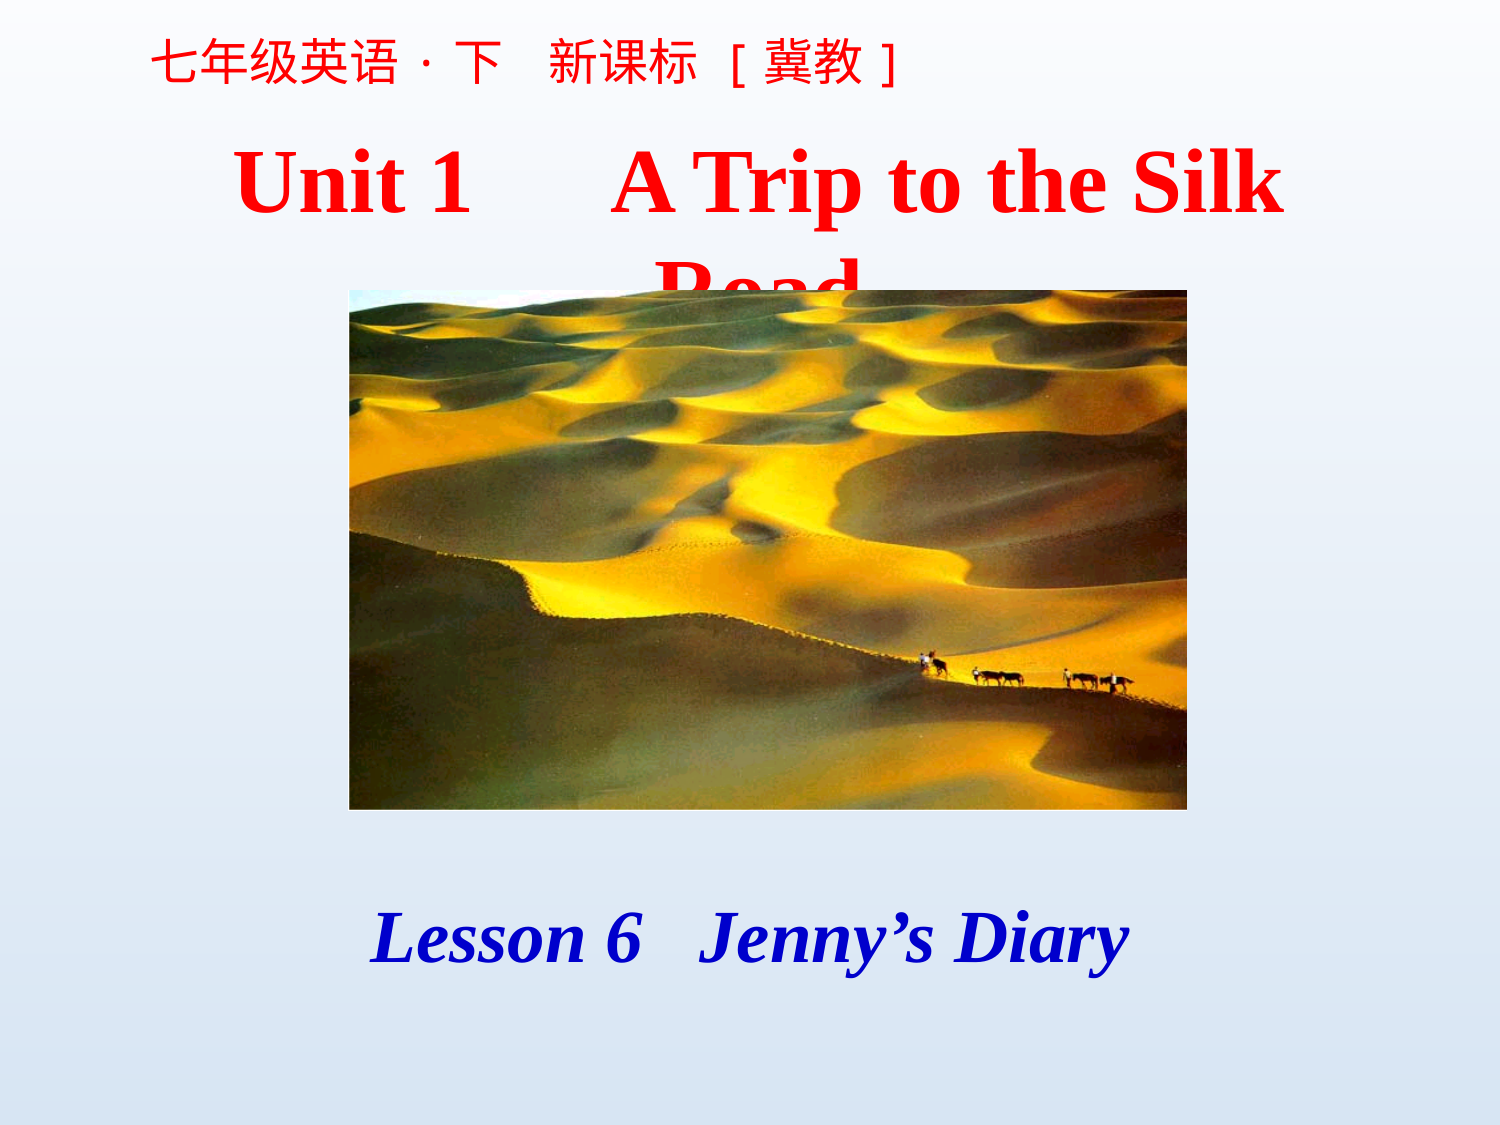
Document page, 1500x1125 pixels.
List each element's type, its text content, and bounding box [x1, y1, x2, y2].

text_box Lesson 6 Jenny’s Diary [0, 791, 1500, 985]
text_box 七年级英语·下 新课标 [冀教] [0, 23, 1055, 99]
text_box Unit 1 A Trip to the Silk Road [112, 113, 1406, 349]
picture [348, 290, 1188, 811]
